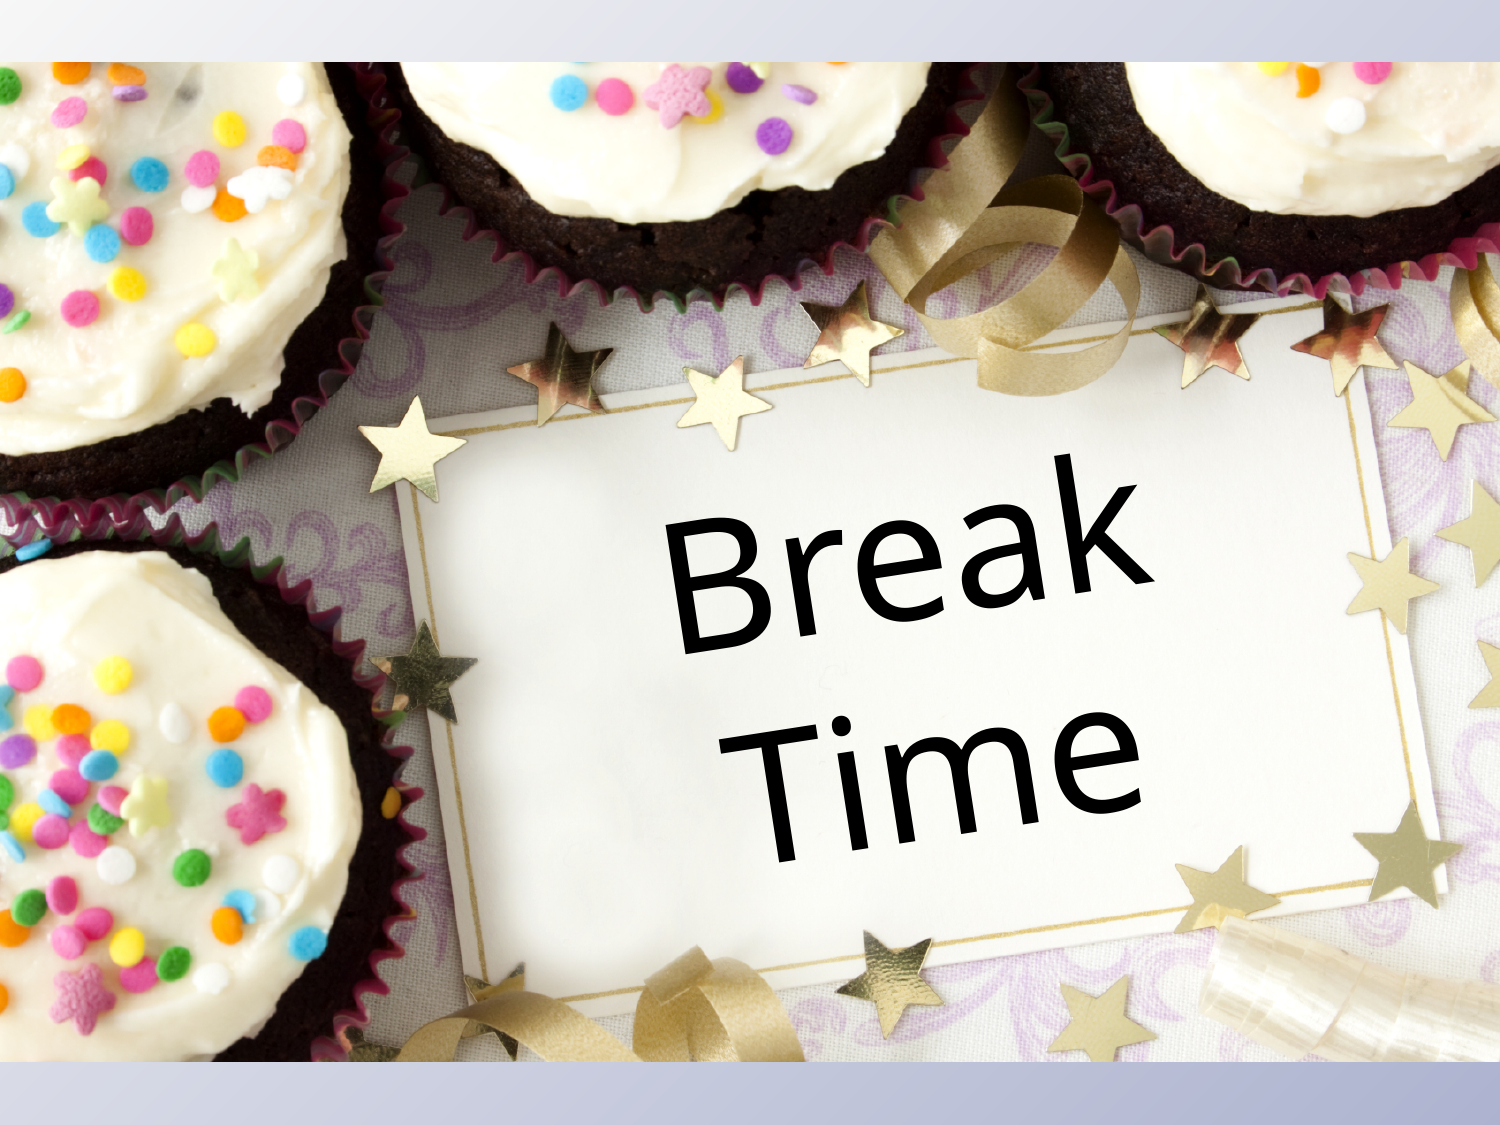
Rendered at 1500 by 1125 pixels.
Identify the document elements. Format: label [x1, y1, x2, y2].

picture [0, 62, 1500, 1063]
